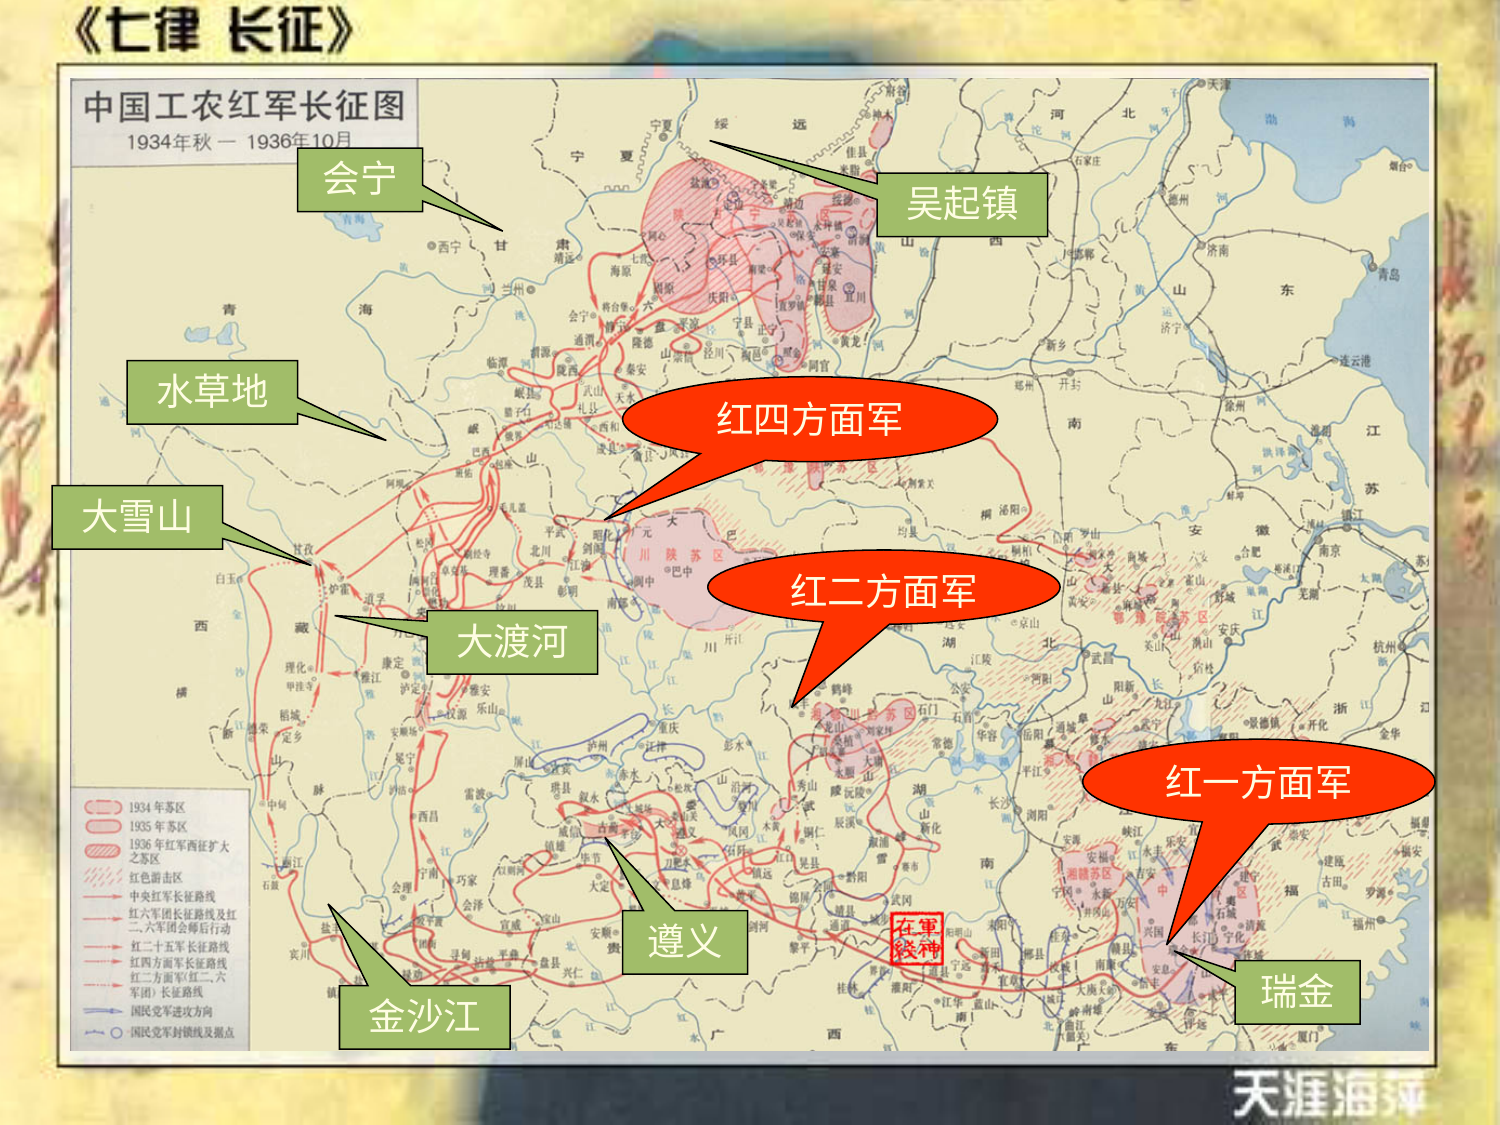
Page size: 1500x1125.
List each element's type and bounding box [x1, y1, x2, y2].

text_box [51, 147, 1436, 1050]
picture [0, 0, 1500, 1125]
